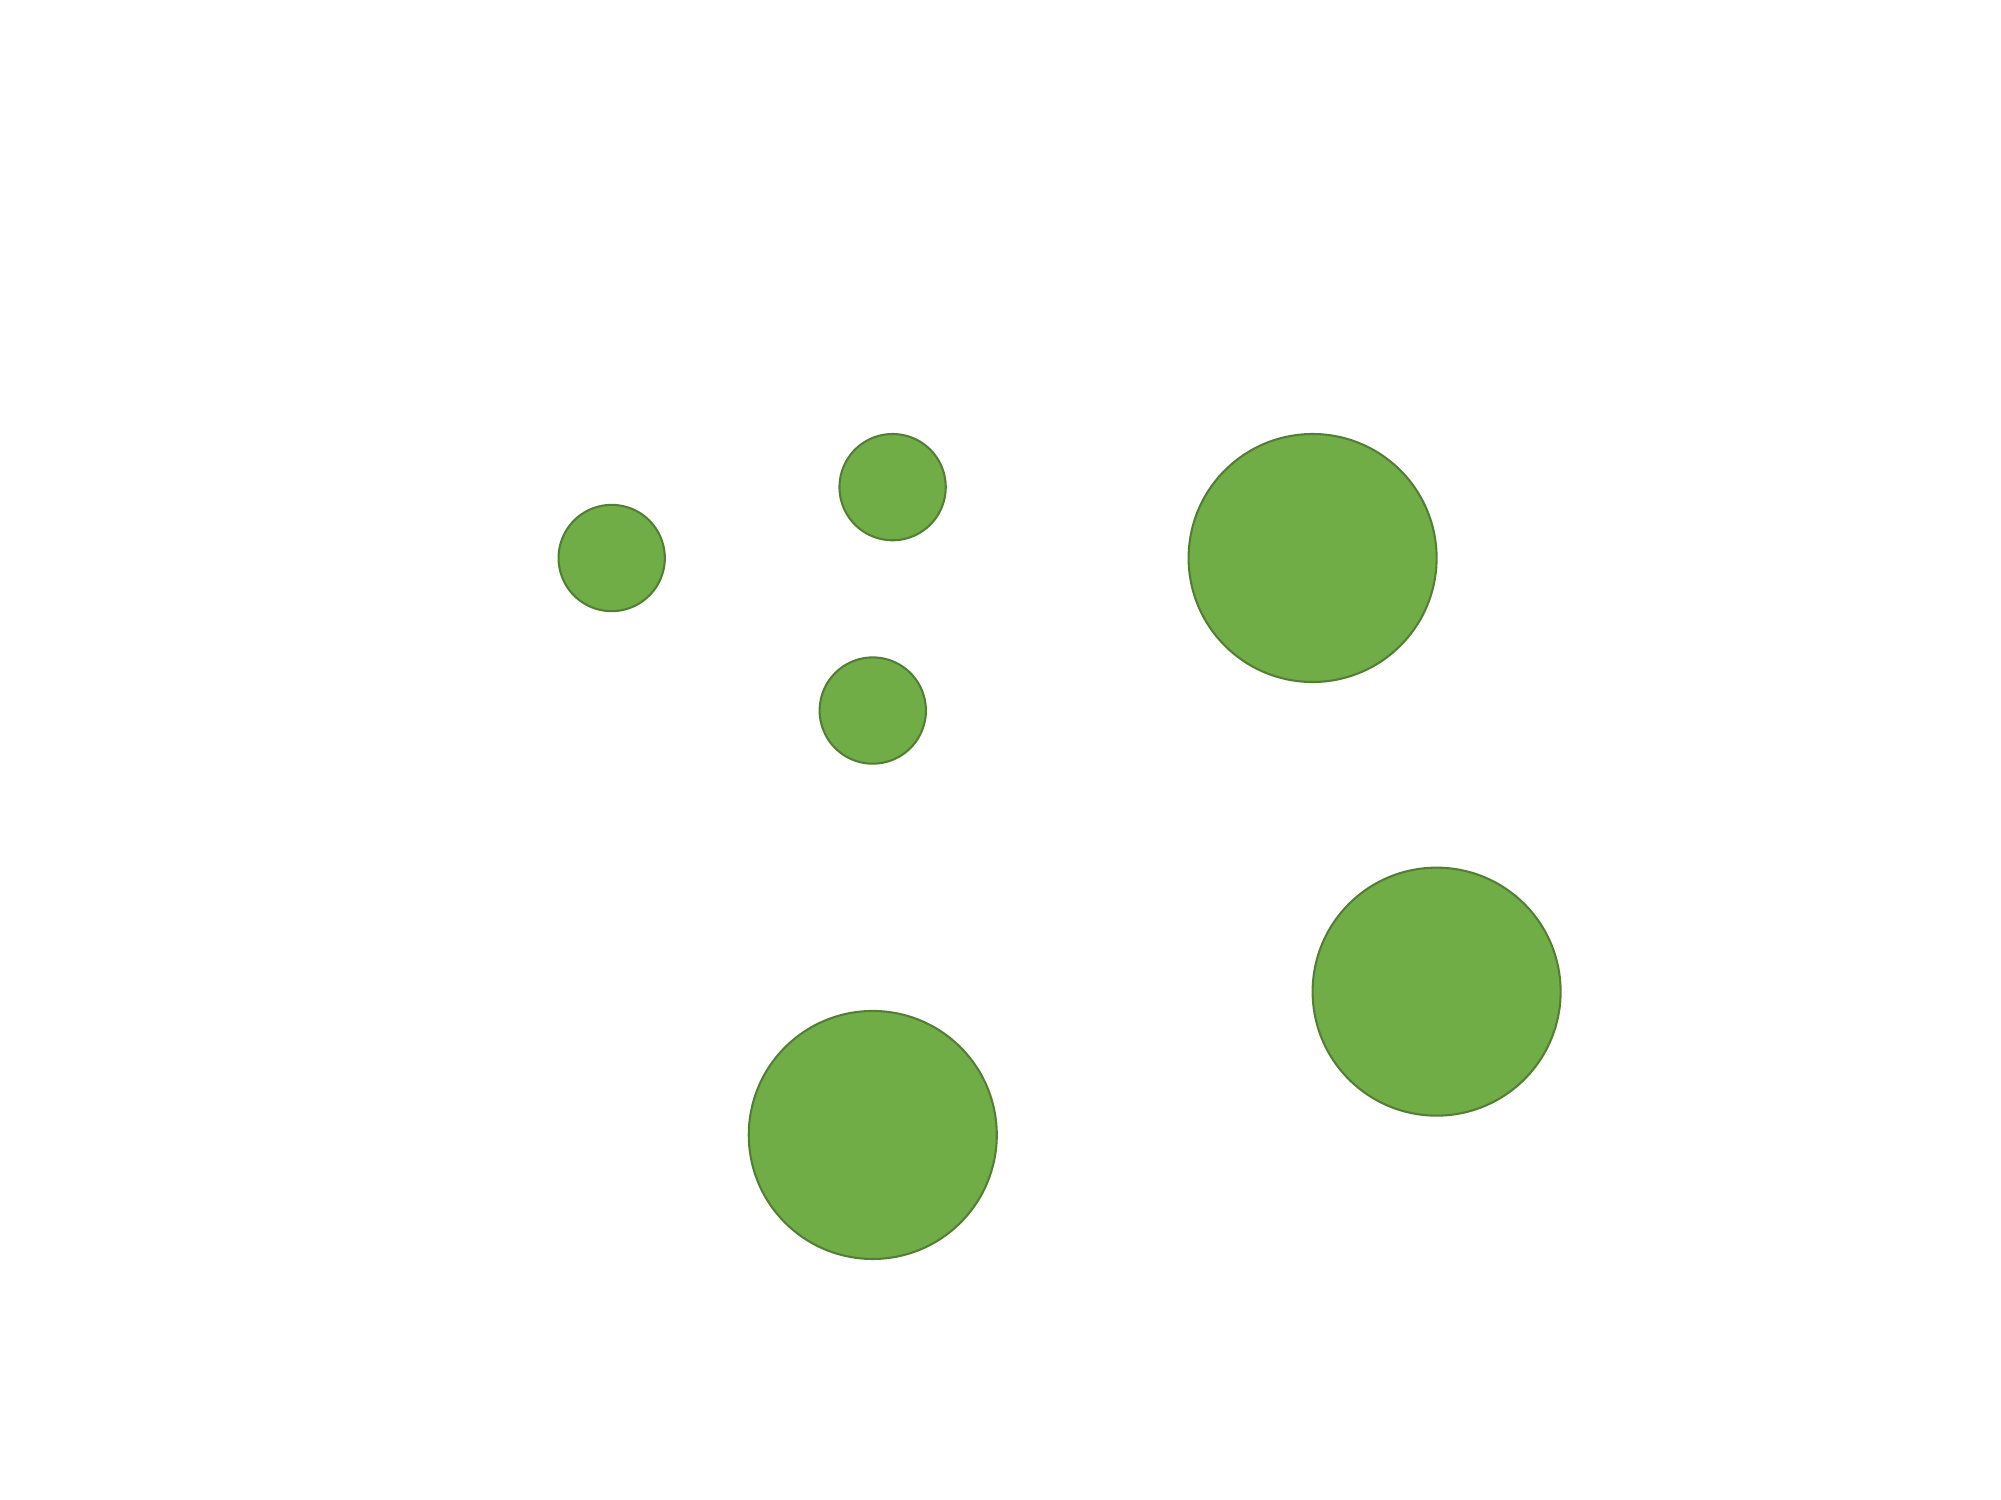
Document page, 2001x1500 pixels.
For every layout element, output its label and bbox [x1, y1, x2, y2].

text_box [557, 503, 666, 613]
text_box [818, 656, 927, 765]
text_box [838, 432, 947, 542]
text_box [747, 1009, 998, 1261]
text_box [1311, 866, 1562, 1117]
text_box [1187, 432, 1438, 684]
